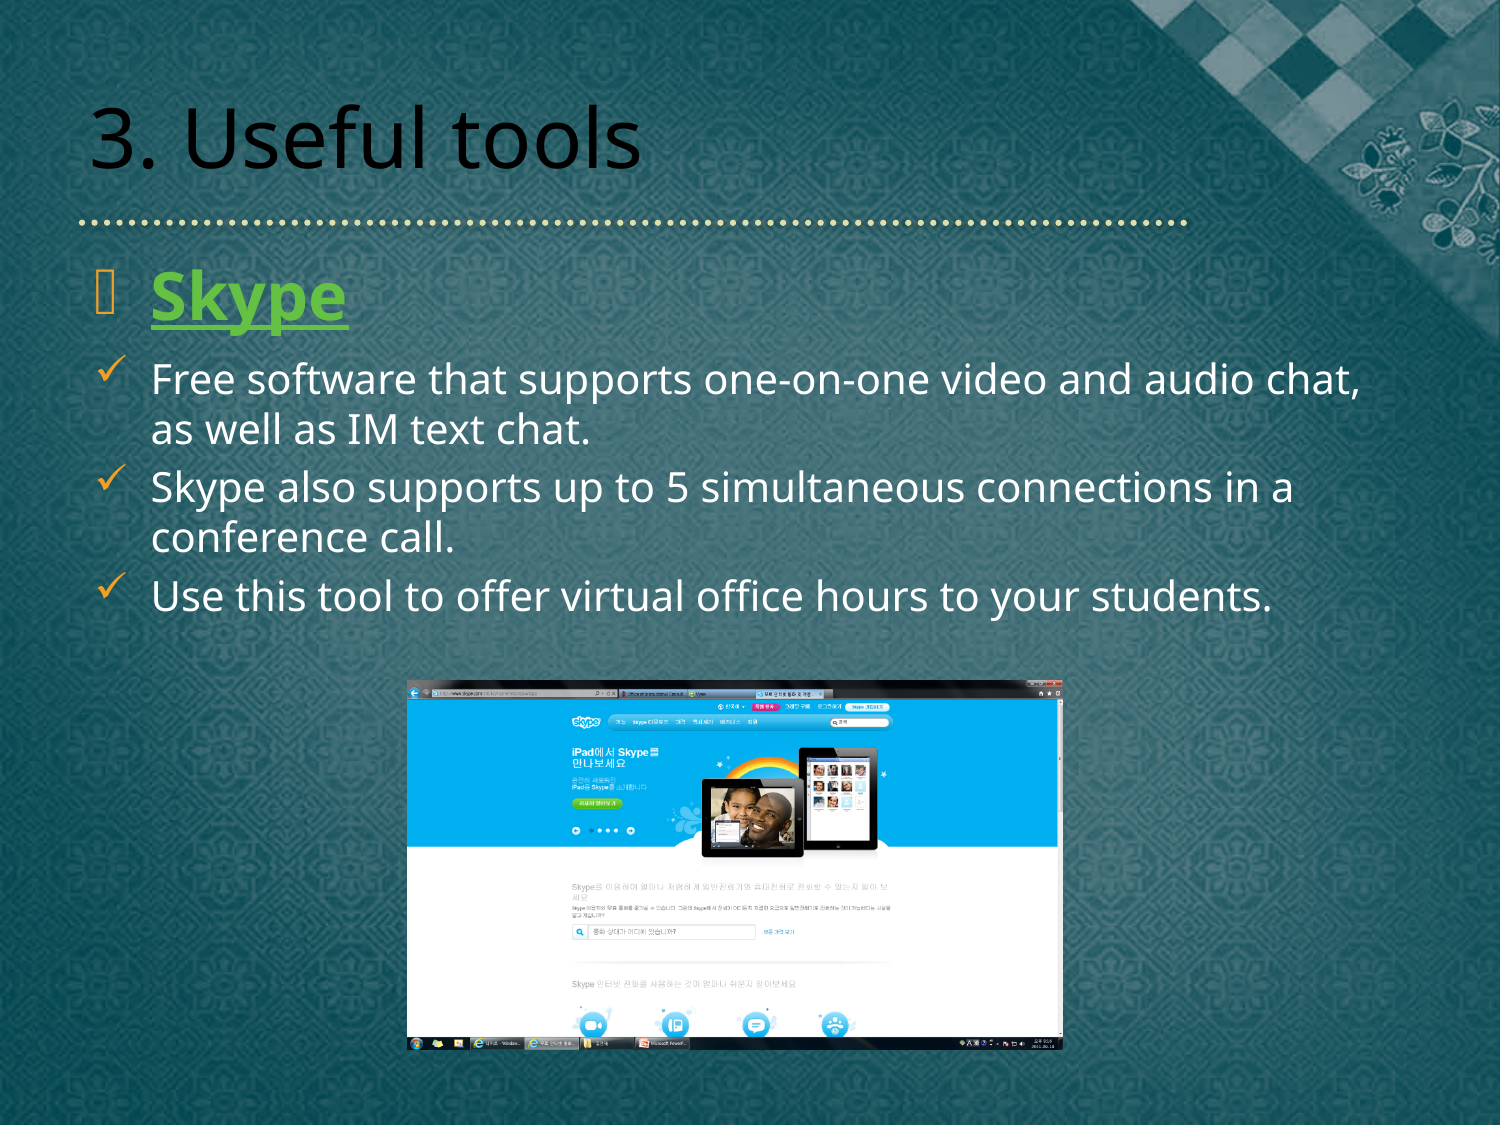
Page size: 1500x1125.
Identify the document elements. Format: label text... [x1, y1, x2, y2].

picture [573, 799, 622, 809]
picture [627, 828, 634, 834]
picture [846, 704, 889, 711]
picture [578, 717, 590, 721]
title 3. Useful tools [75, 58, 1196, 211]
picture [605, 783, 613, 790]
picture [753, 704, 780, 710]
picture [651, 748, 658, 756]
picture [573, 828, 580, 834]
picture [609, 715, 892, 727]
list Skype Free software that supports one-on-one video and audio chat, as well as IM text chat. Skype also supports up to 5 simultaneous connections in a conference call. Use this tool to offer virtual office hours to your students. [79, 246, 1430, 1005]
picture [407, 680, 1064, 1050]
